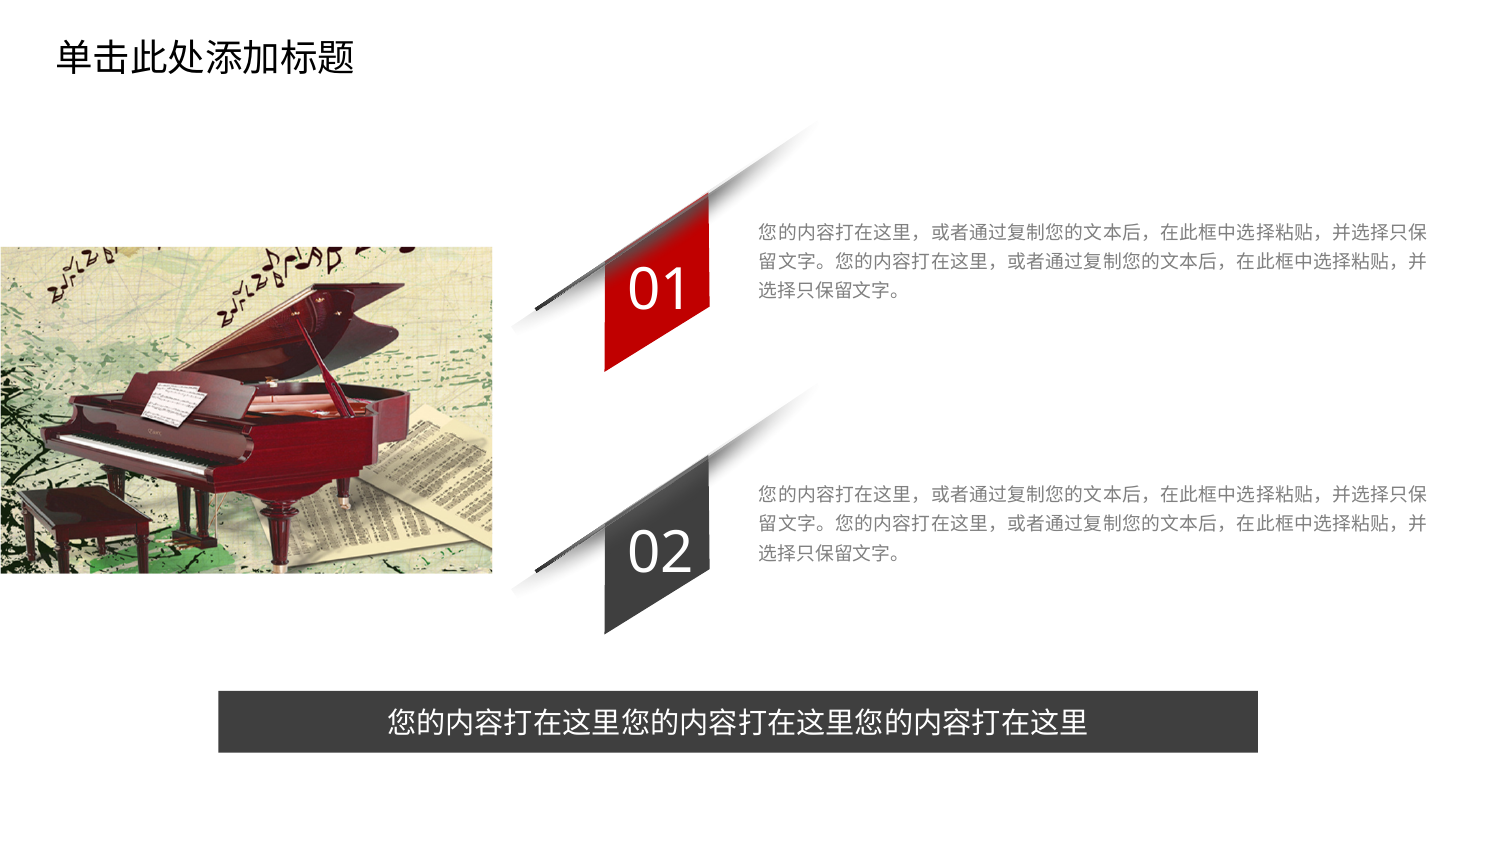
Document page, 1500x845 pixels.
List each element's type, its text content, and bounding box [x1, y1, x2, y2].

text_box 您的内容打在这里，或者通过复制您的文本后，在此框中选择粘贴，并选择只保留文字。您的内容打在这里，或者通过复制您的文本后，在此框中选择粘贴，并选择只保留文字。 [862, 206, 1443, 309]
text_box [486, 454, 857, 635]
text_box [0, 245, 494, 576]
text_box 您的内容打在这里，或者通过复制您的文本后，在此框中选择粘贴，并选择只保留文字。您的内容打在这里，或者通过复制您的文本后，在此框中选择粘贴，并选择只保留文字。 [862, 468, 1443, 572]
text_box 您的内容打在这里您的内容打在这里您的内容打在这里 [216, 689, 1260, 755]
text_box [486, 192, 857, 373]
